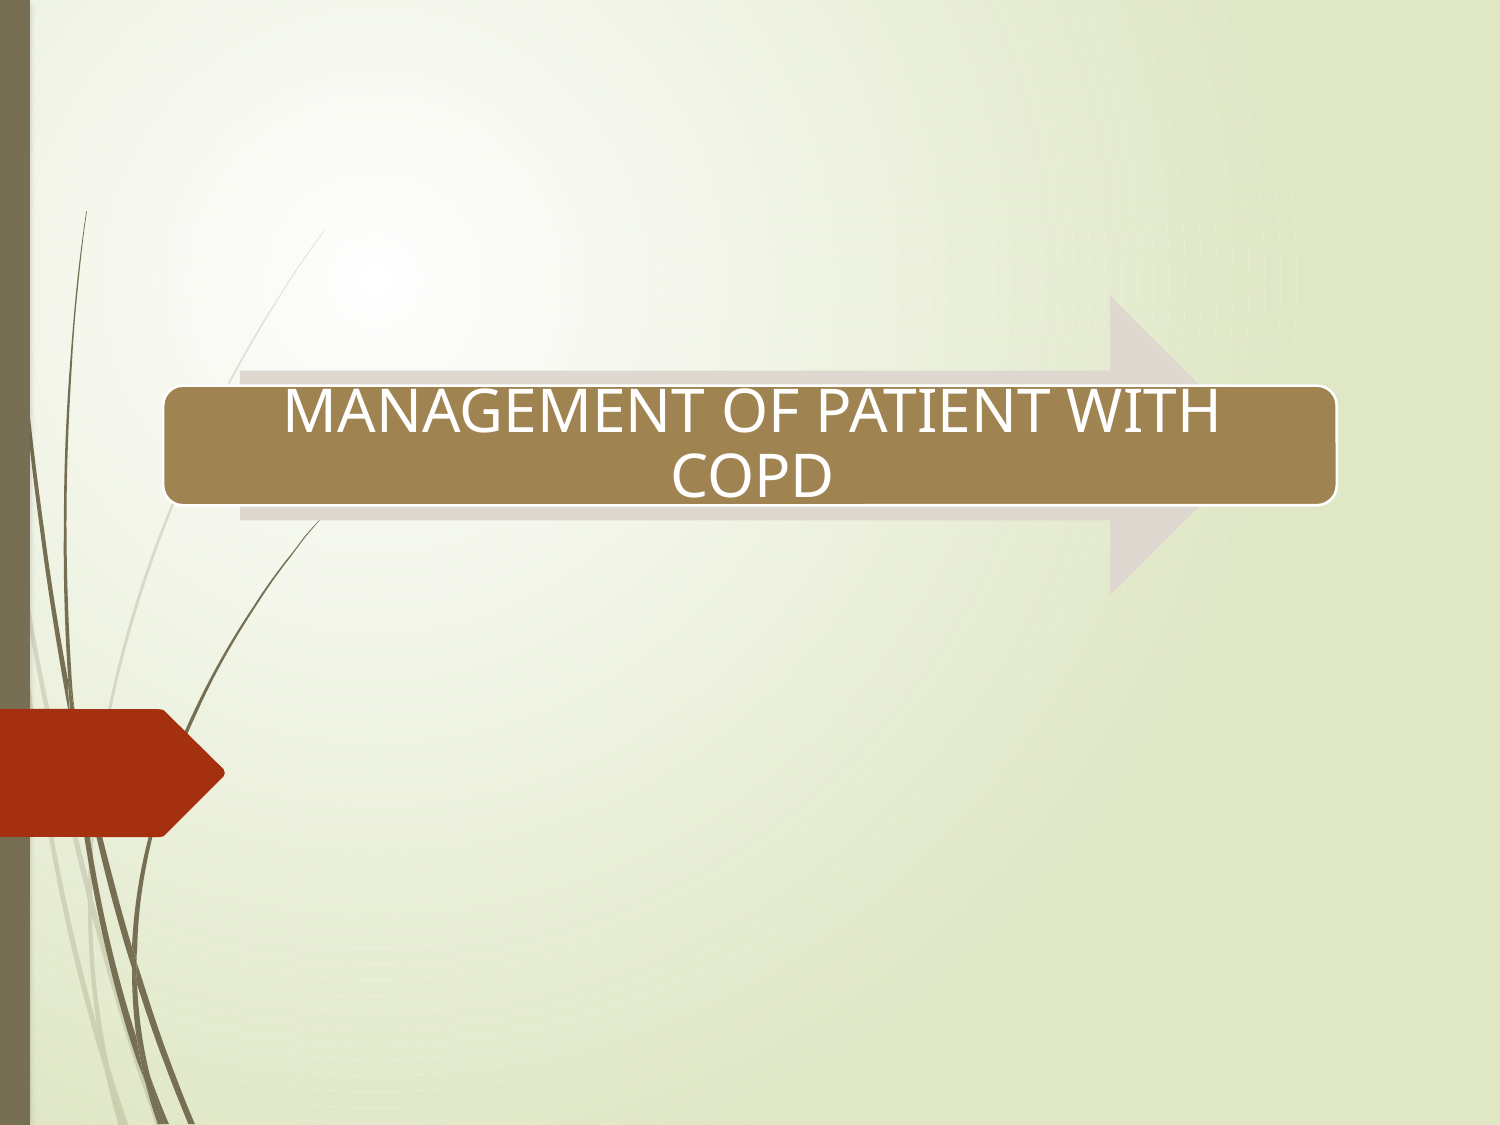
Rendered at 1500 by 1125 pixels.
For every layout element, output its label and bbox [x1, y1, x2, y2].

text_box [149, 295, 1351, 596]
